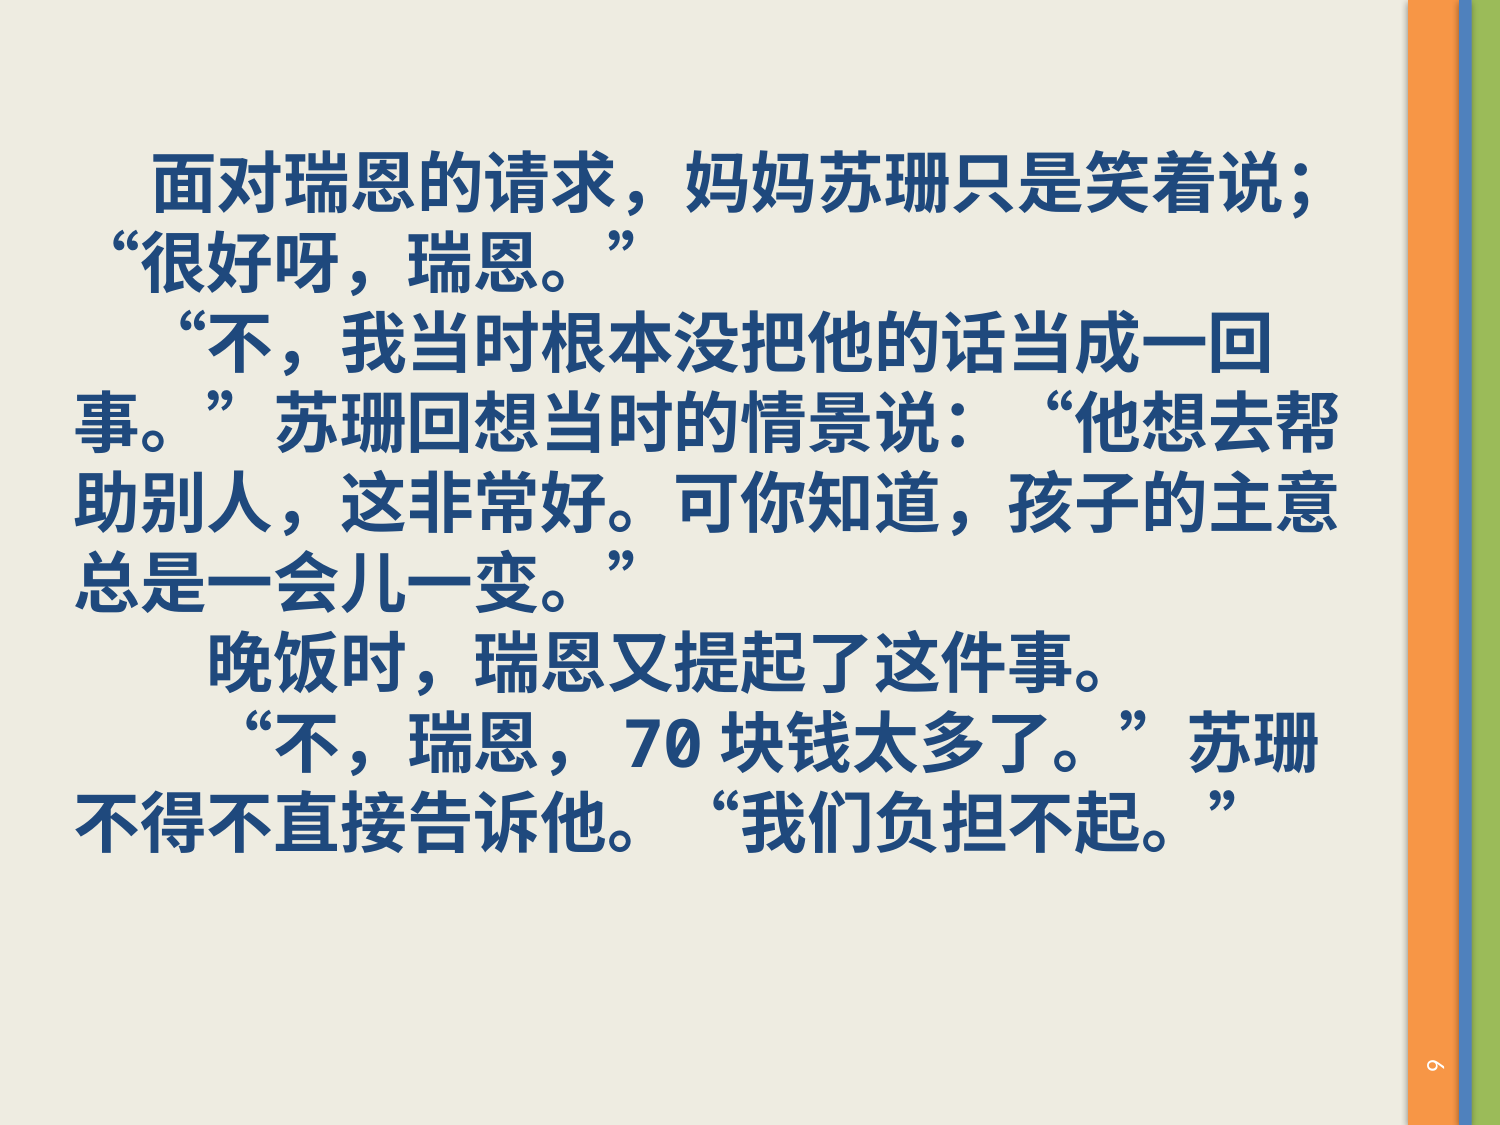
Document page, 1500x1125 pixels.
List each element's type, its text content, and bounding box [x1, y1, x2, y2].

slide_number 6 [1407, 928, 1468, 1088]
list 面对瑞恩的请求，妈妈苏珊只是笑着说；“很好呀，瑞恩。” “不，我当时根本没把他的话当成一回事。”苏珊回想当时的情景说：“他想去帮助别人，这非常好。可你知道，孩子的主意总是一会儿一变。” 晚饭时，瑞恩又提起了这件事。 “不，瑞恩，70块钱太多了。”苏珊不得不直接告诉他。“我们负担不起。” [58, 37, 1363, 1090]
